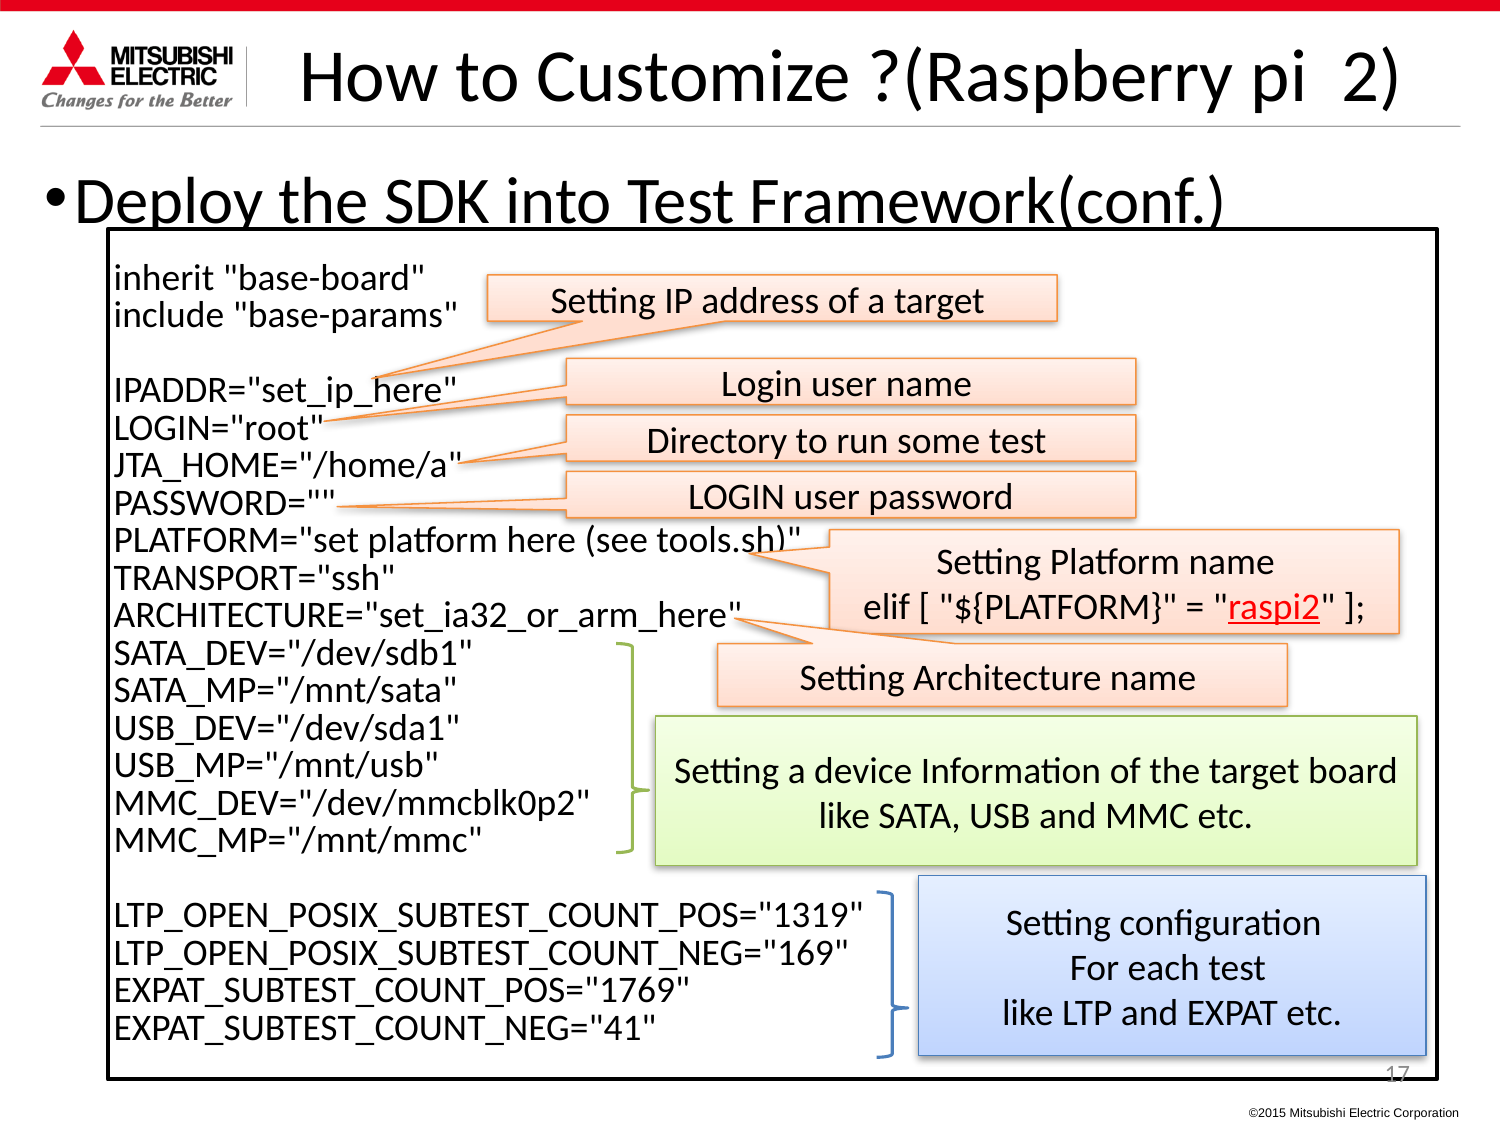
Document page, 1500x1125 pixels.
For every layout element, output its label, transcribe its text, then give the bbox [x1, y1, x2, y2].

text_box Login user name [323, 357, 1137, 423]
text_box [616, 642, 649, 854]
text_box Directory to run some test [457, 414, 1137, 465]
text_box Setting a device Information of the target board like SATA, USB and MMC etc. [655, 715, 1418, 866]
text_box Setting configuration For each test like LTP and EXPAT etc. [918, 875, 1427, 1056]
text_box LOGIN user password [336, 470, 1137, 519]
text_box Setting Architecture name [716, 617, 1289, 708]
text_box Setting IP address of a target [370, 274, 1058, 380]
text_box inherit "base-board" include "base-params" IPADDR="set_ip_here" LOGIN="root" JTA_HOME="/home/a" PASSWORD="" PLATFORM="set platform here (see tools.sh)" TRANSPORT="ssh" ARCHITECTURE="set_ia32_or_arm_here" SATA_DEV="/dev/sdb1" SATA_MP="/mnt/sata" USB_DEV="/dev/sda1" USB_MP="/mnt/usb" MMC_DEV="/dev/mmcblk0p2" MMC_MP="/mnt/mmc" LTP_OPEN_POSIX_SUBTEST_COUNT_POS="1319" LTP_OPEN_POSIX_SUBTEST_COUNT_NEG="169" EXPAT_SUBTEST_COUNT_POS="1769" EXPAT_SUBTEST_COUNT_NEG="41" [106, 227, 1439, 1081]
picture [0, 0, 1500, 1125]
list Deploy the SDK into Test Framework(conf.) [29, 149, 1483, 1035]
text_box Setting Platform name elif [ "${PLATFORM}" = "raspi2" ]; [748, 528, 1400, 635]
title How to Customize ?(Raspberry pi 2) [242, 30, 1461, 112]
text_box [876, 891, 909, 1059]
slide_number 17 [1074, 1042, 1425, 1103]
